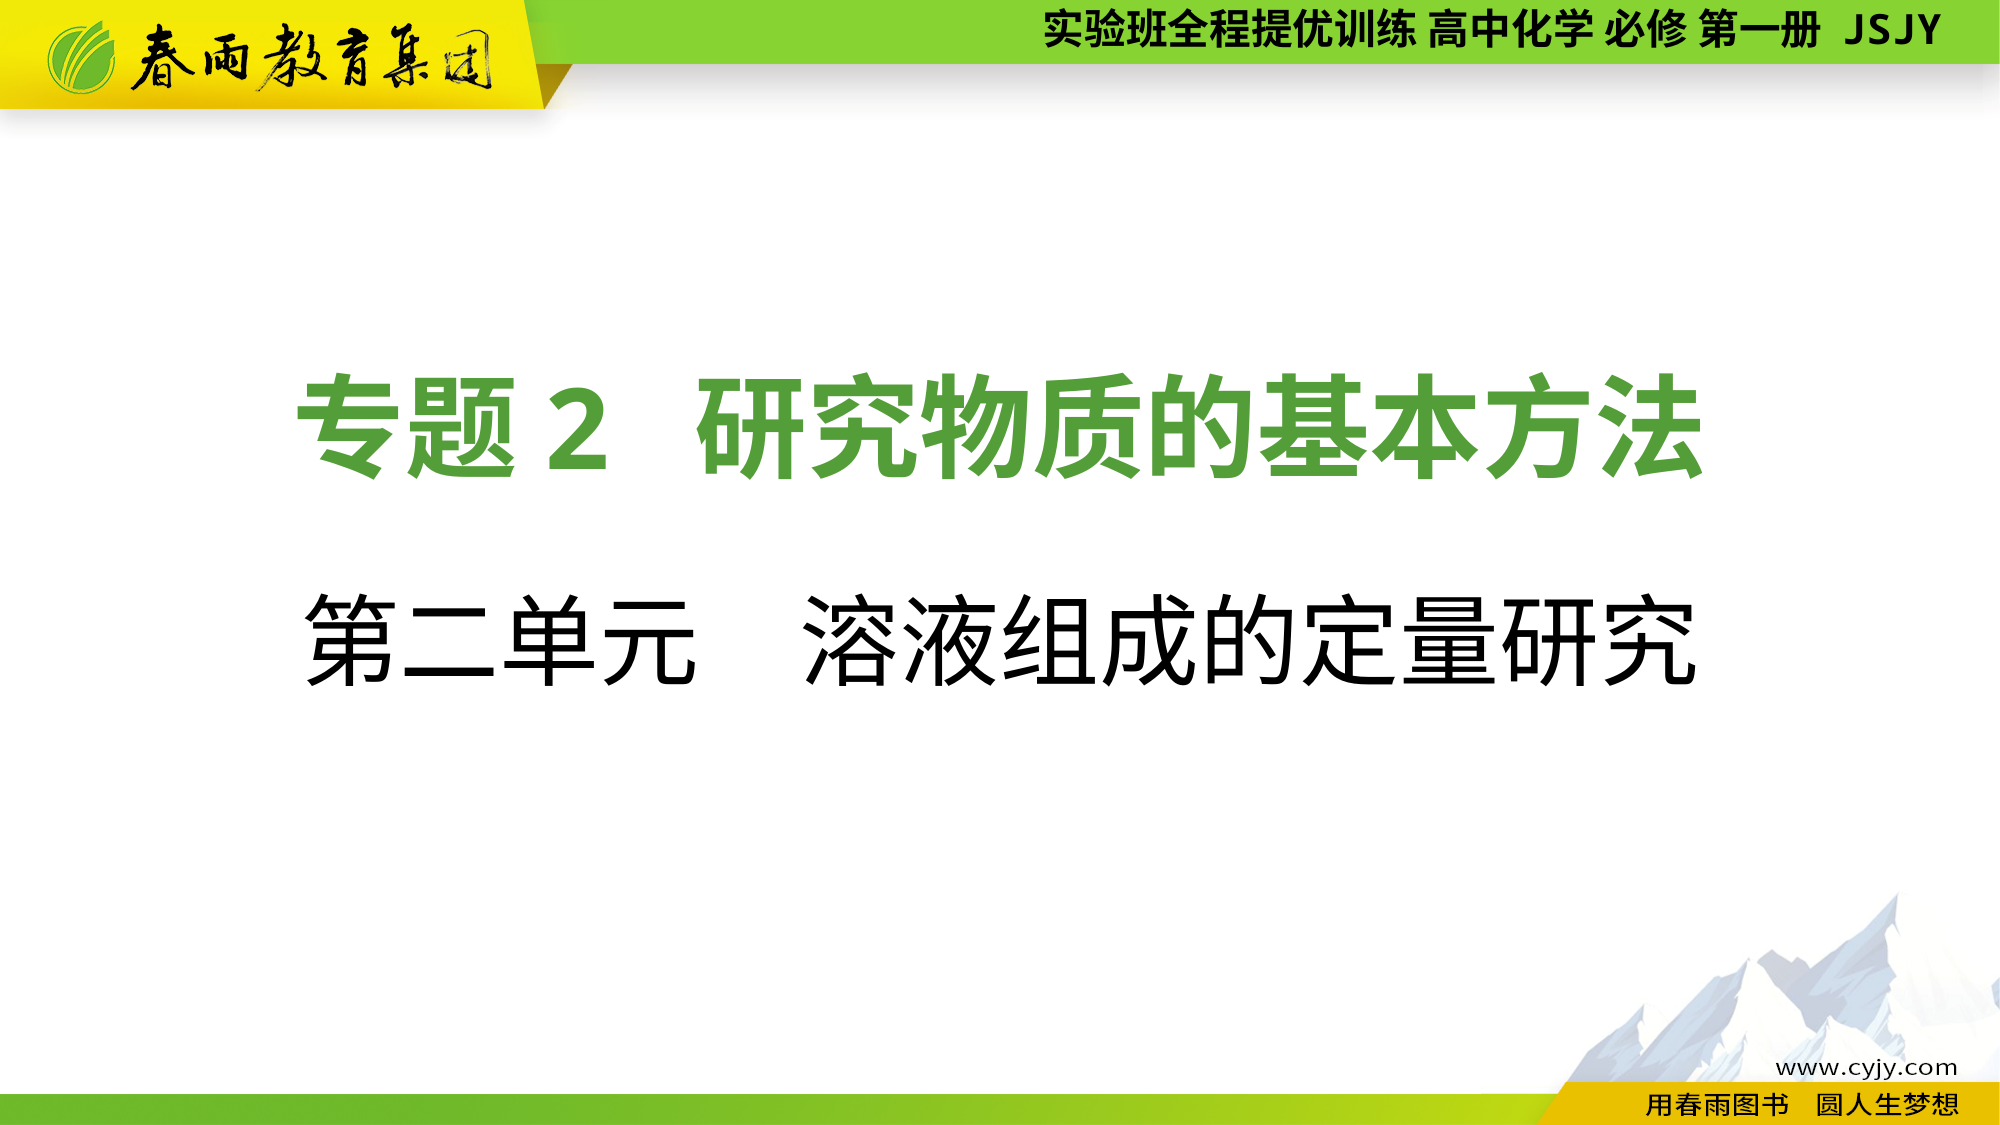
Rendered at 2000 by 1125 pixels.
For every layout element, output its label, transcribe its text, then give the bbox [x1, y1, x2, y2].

picture [0, 0, 2000, 1125]
text_box 专题2 研究物质的基本方法 [54, 282, 1946, 500]
text_box 第二单元 溶液组成的定量研究 [54, 511, 1946, 706]
